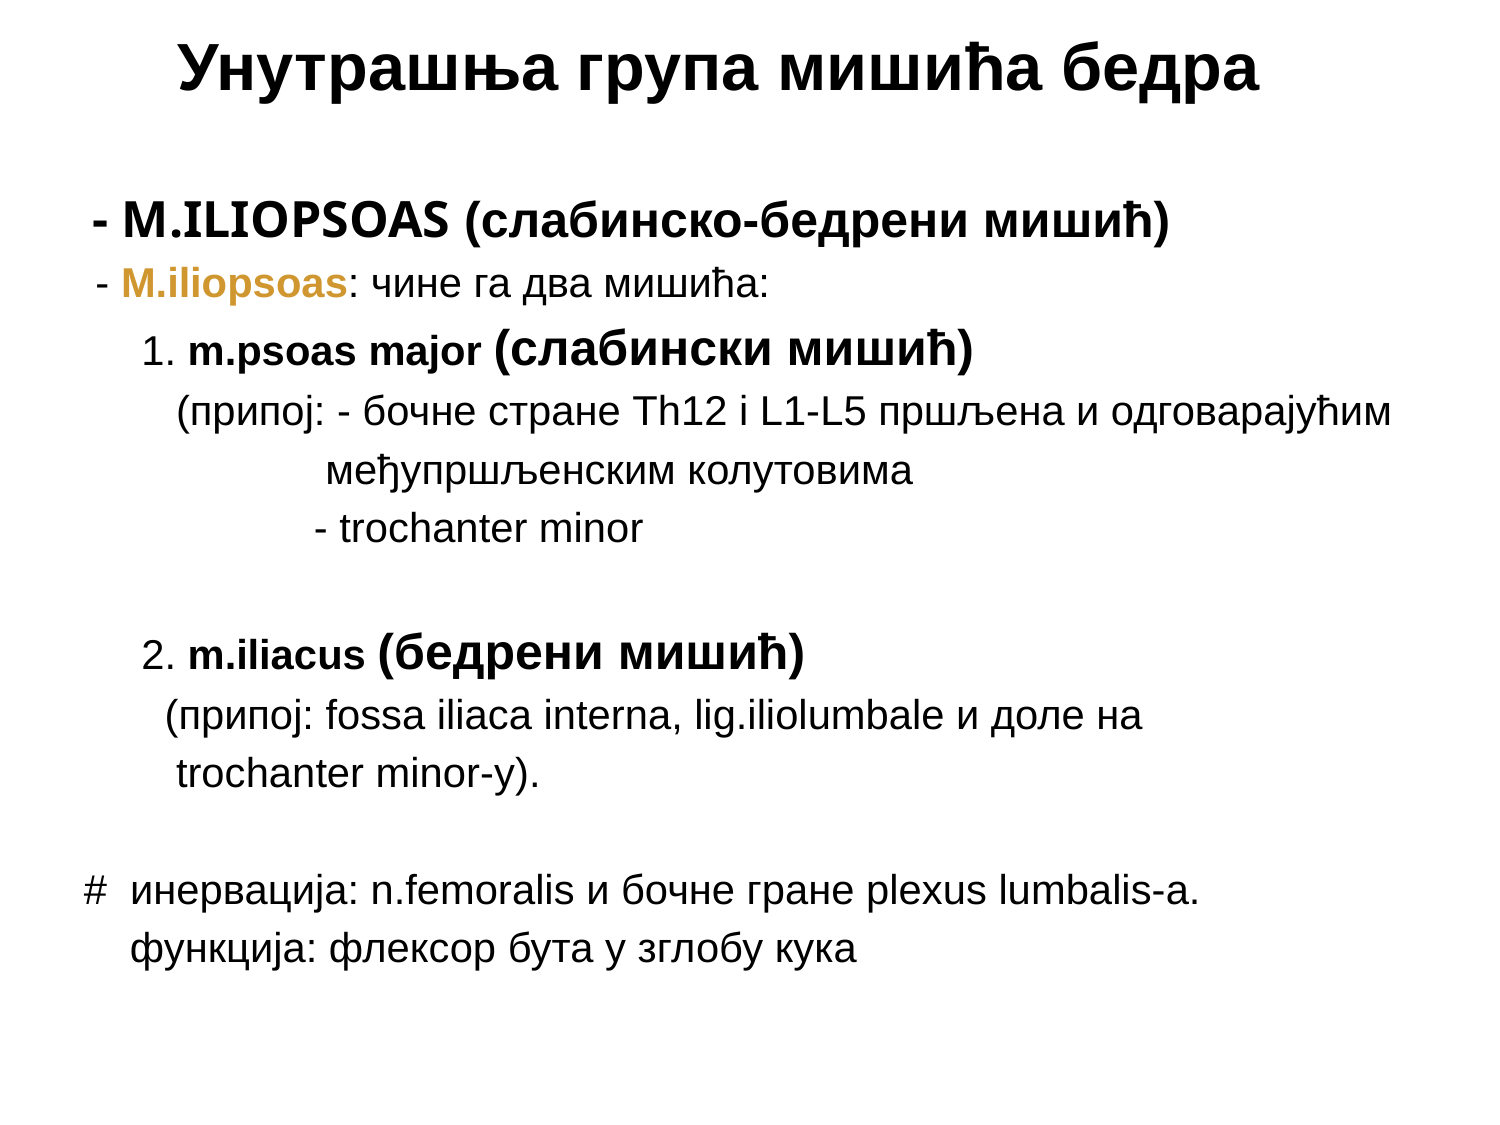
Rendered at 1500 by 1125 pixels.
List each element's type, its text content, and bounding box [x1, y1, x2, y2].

list Унутрашњa група мишићa бедра - M.ILIOPSOAS (слабинско-бедрени мишић) - M.iliopsoas: чине га два мишића: 1. m.psoas major (слабински мишић) (припој: - бочне стране Th12 i L1-L5 пршљена и одговарајућим међупршљенским колутовима - trochanter minor 2. m.iliacus (бедрени мишић) (припој: fossa iliaca interna, lig.iliolumbalе и доле на trochanter minor-у). # инервација: n.femoralis и бочне гране plexus lumbalis-a. функција: флексор бута у зглобу кука [0, 0, 1500, 1125]
